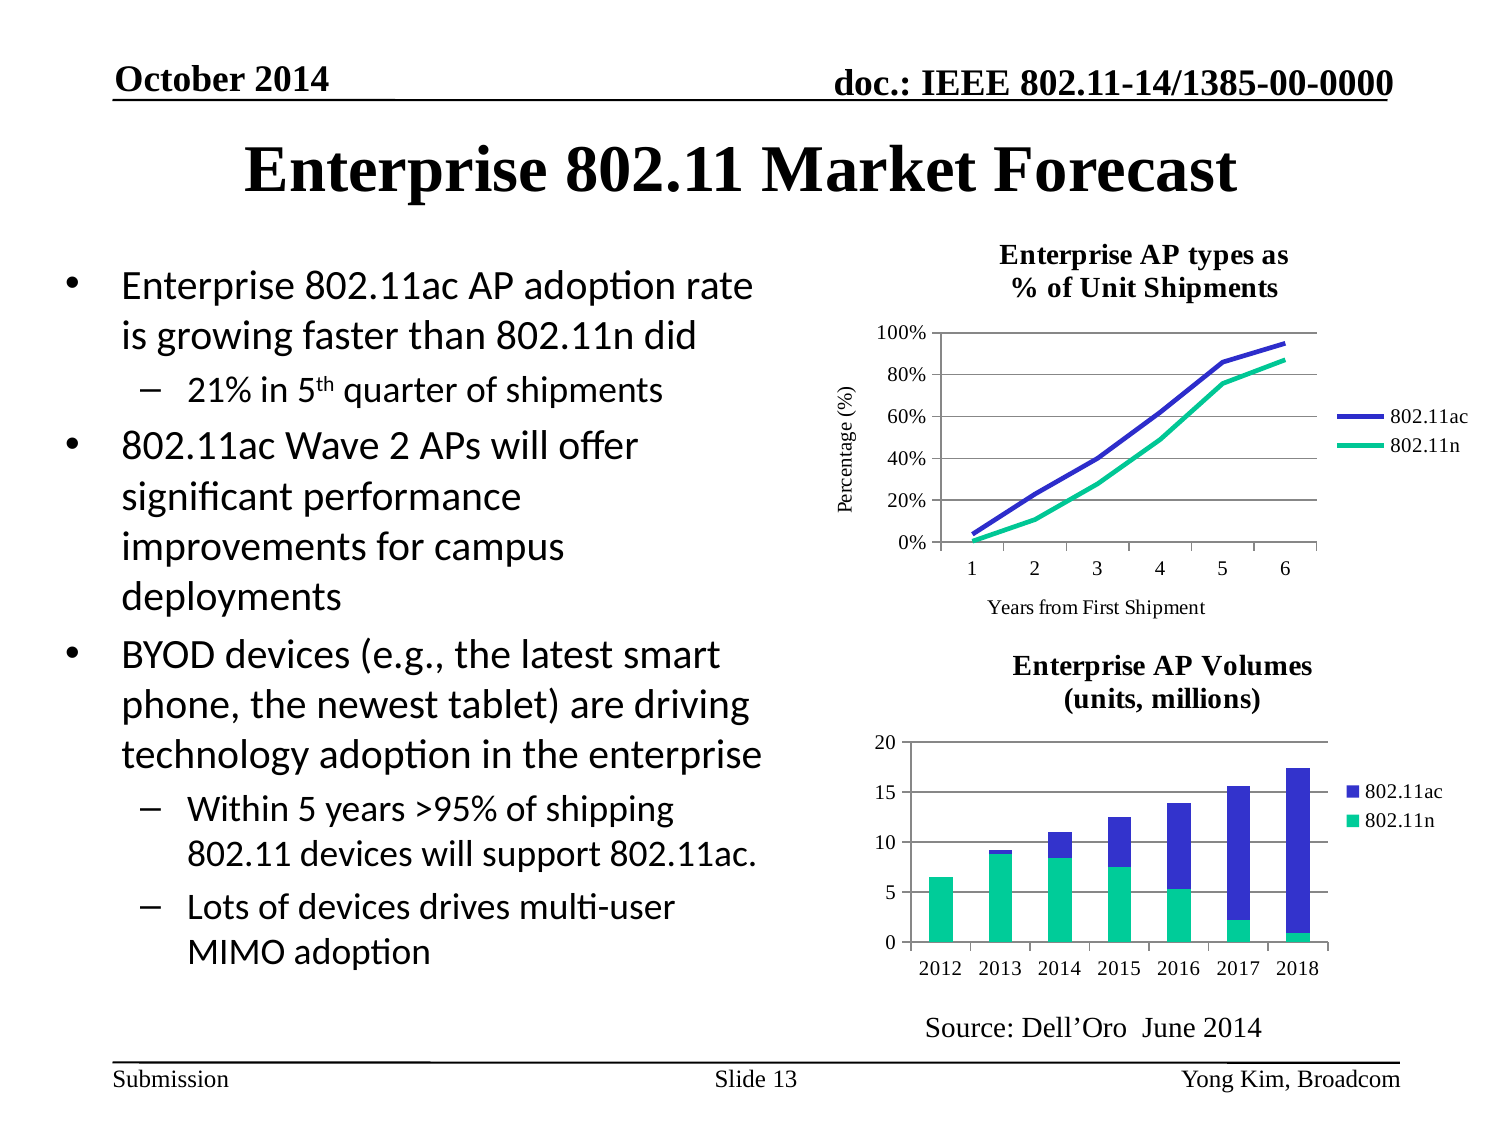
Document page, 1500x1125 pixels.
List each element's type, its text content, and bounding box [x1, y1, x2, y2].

title Enterprise 802.11 Market Forecast [74, 104, 1426, 226]
text_box Source: Dell’Oro June 2014 [924, 1012, 1316, 1044]
slide_number Slide 13 [712, 1061, 800, 1123]
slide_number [114, 54, 423, 100]
footer Yong Kim, Broadcom [878, 1061, 1402, 1093]
chart [799, 212, 1489, 988]
list Enterprise 802.11ac AP adoption rate is growing faster than 802.11n did 21% in 5th quarter of shipments 802.11ac Wave 2 APs will offer significant performance improvements for campus deployments BYOD devices (e.g., the latest smart phone, the newest tablet) are driving technology adoption in the enterprise Within 5 years >95% of shipping 802.11 devices will support 802.11ac. Lots of devices drives multi-user MIMO adoption [49, 249, 788, 1063]
